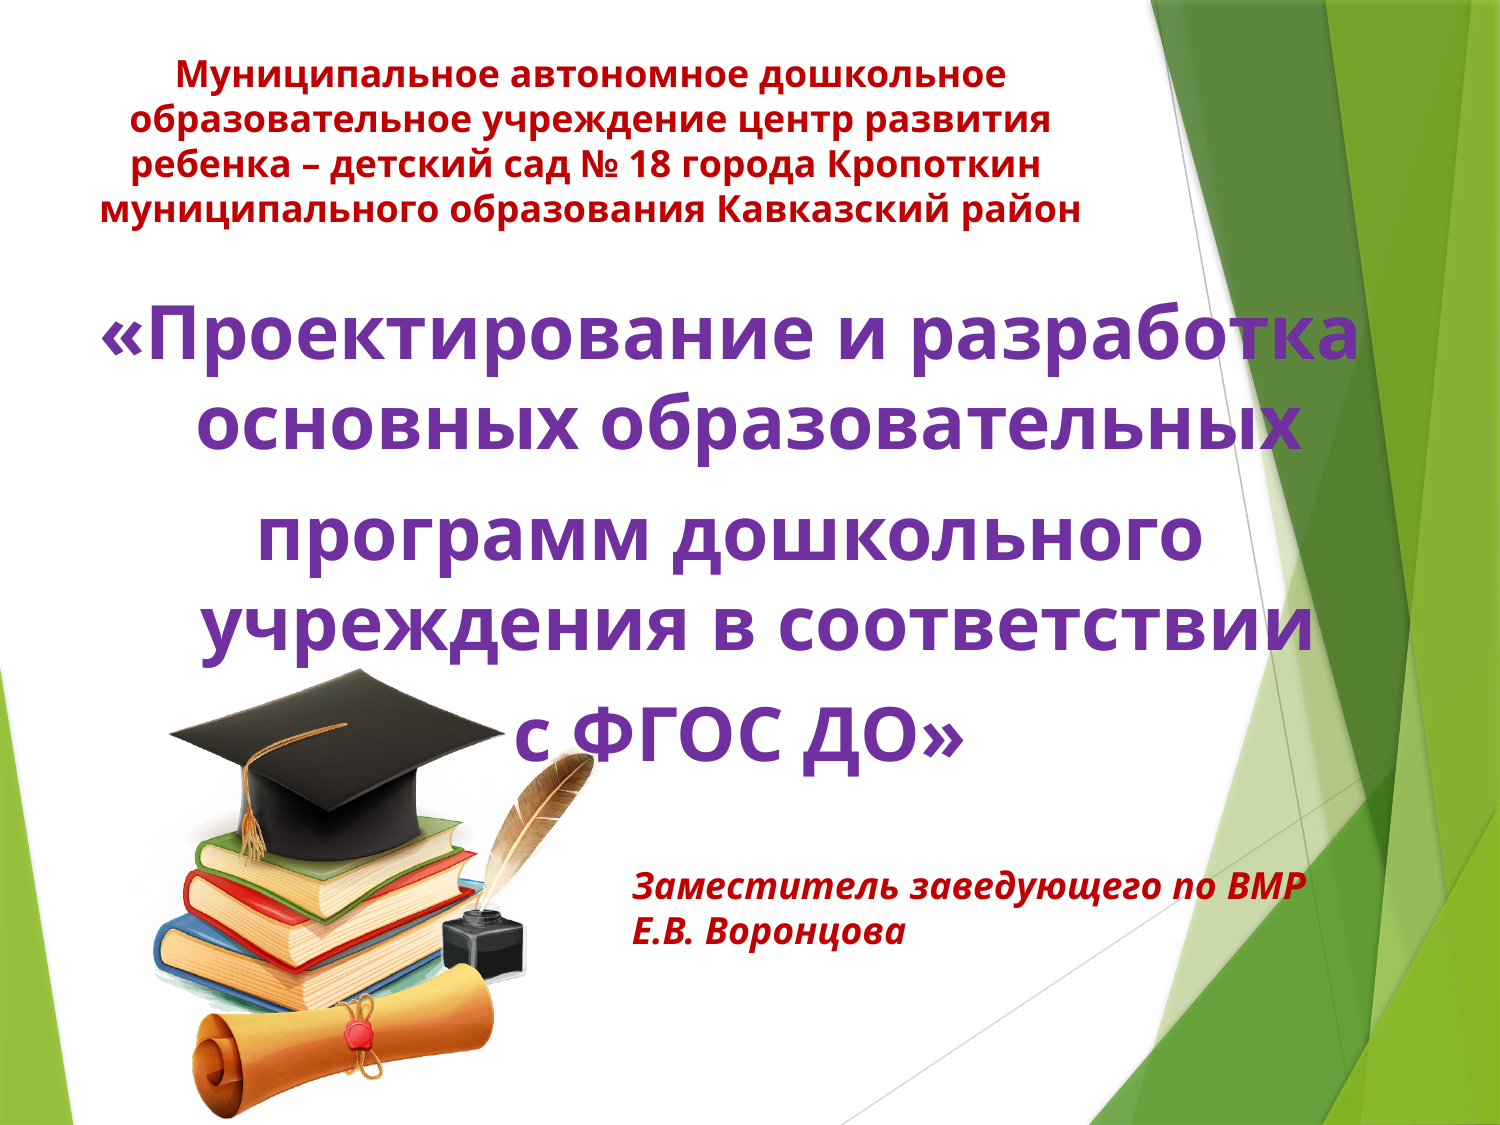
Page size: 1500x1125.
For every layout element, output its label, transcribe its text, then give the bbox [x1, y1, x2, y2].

text_box Заместитель заведующего по ВМР Е.В. Воронцова [627, 829, 1334, 984]
picture [68, 635, 622, 1125]
title Муниципальное автономное дошкольное образовательное учреждение центр развития ребенка – детский сад № 18 города Кропоткин муниципального образования Кавказский район [53, 42, 1128, 232]
list «Проектирование и разработка основных образовательных программ дошкольного учреждения в соответствии с ФГОС ДО» [76, 277, 1385, 793]
